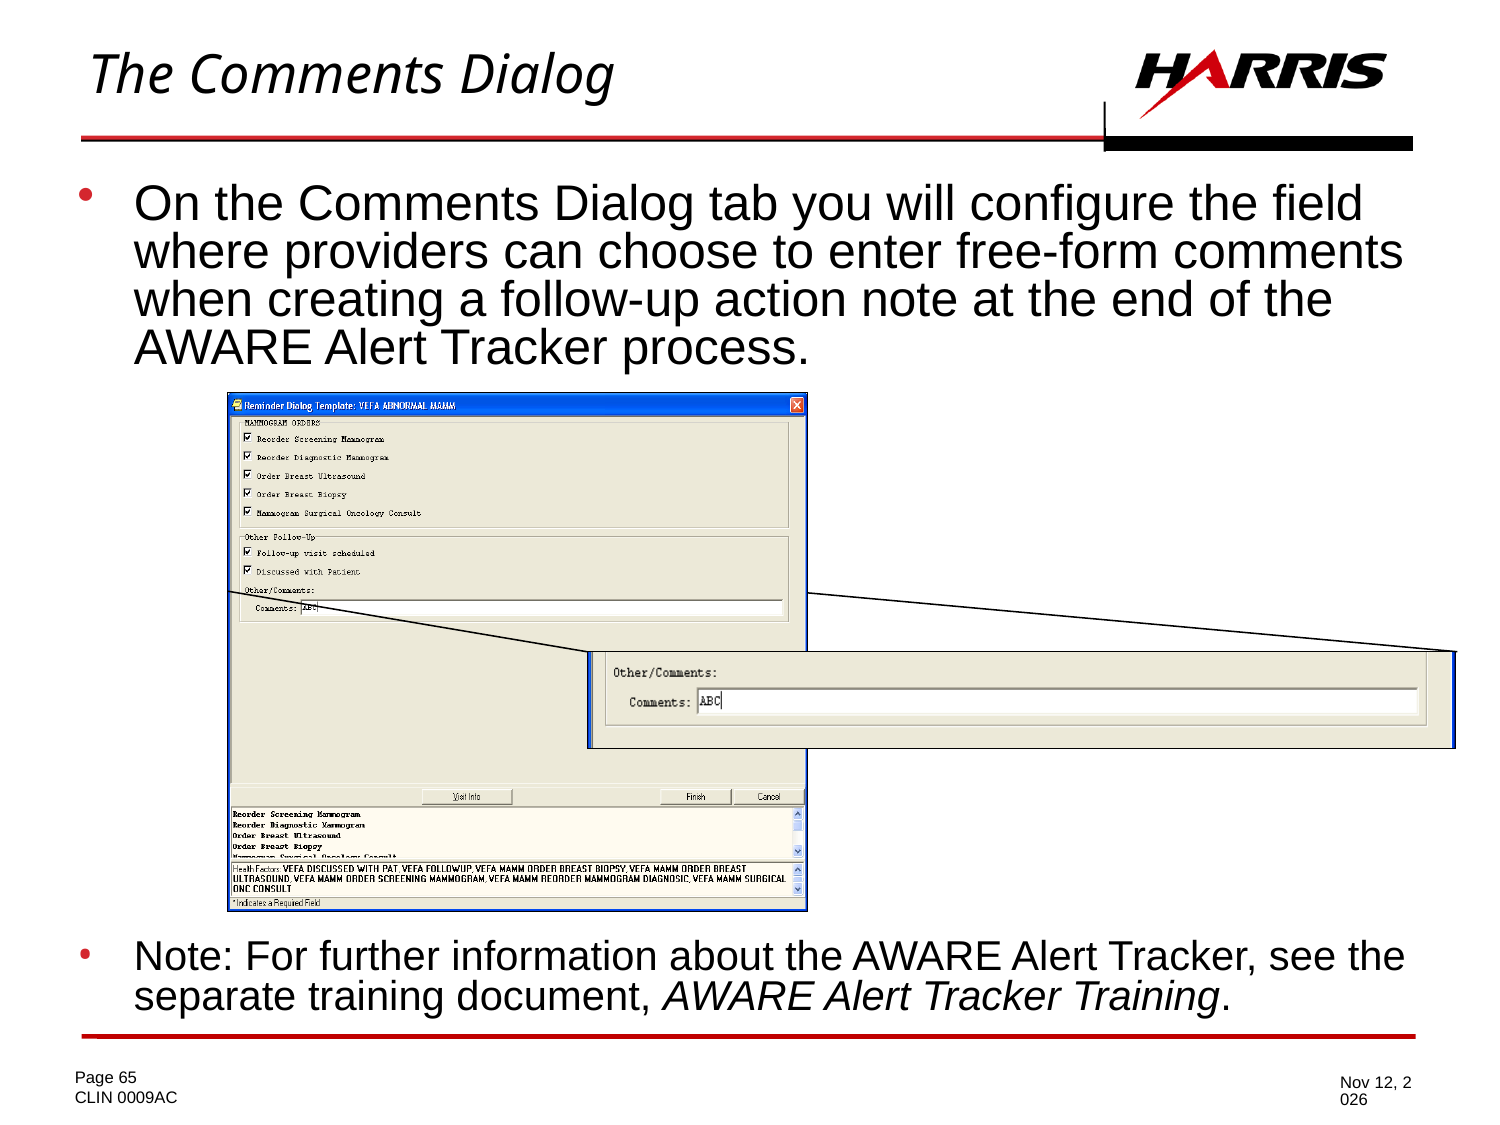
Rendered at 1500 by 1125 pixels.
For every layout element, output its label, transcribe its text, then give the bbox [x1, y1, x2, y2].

slide_number 6-Oct-14 [1324, 1060, 1435, 1105]
picture [1135, 49, 1387, 119]
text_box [227, 590, 588, 652]
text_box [807, 592, 1458, 652]
picture [227, 392, 1456, 912]
list On the Comments Dialog tab you will configure the field where providers can choose to enter free-form comments when creating a follow-up action note at the end of the AWARE Alert Tracker process. [62, 174, 1432, 417]
title The Comments Dialog [73, 27, 962, 117]
list Note: For further information about the AWARE Alert Tracker, see the separate training document, AWARE Alert Tracker Training. [62, 417, 1432, 1068]
